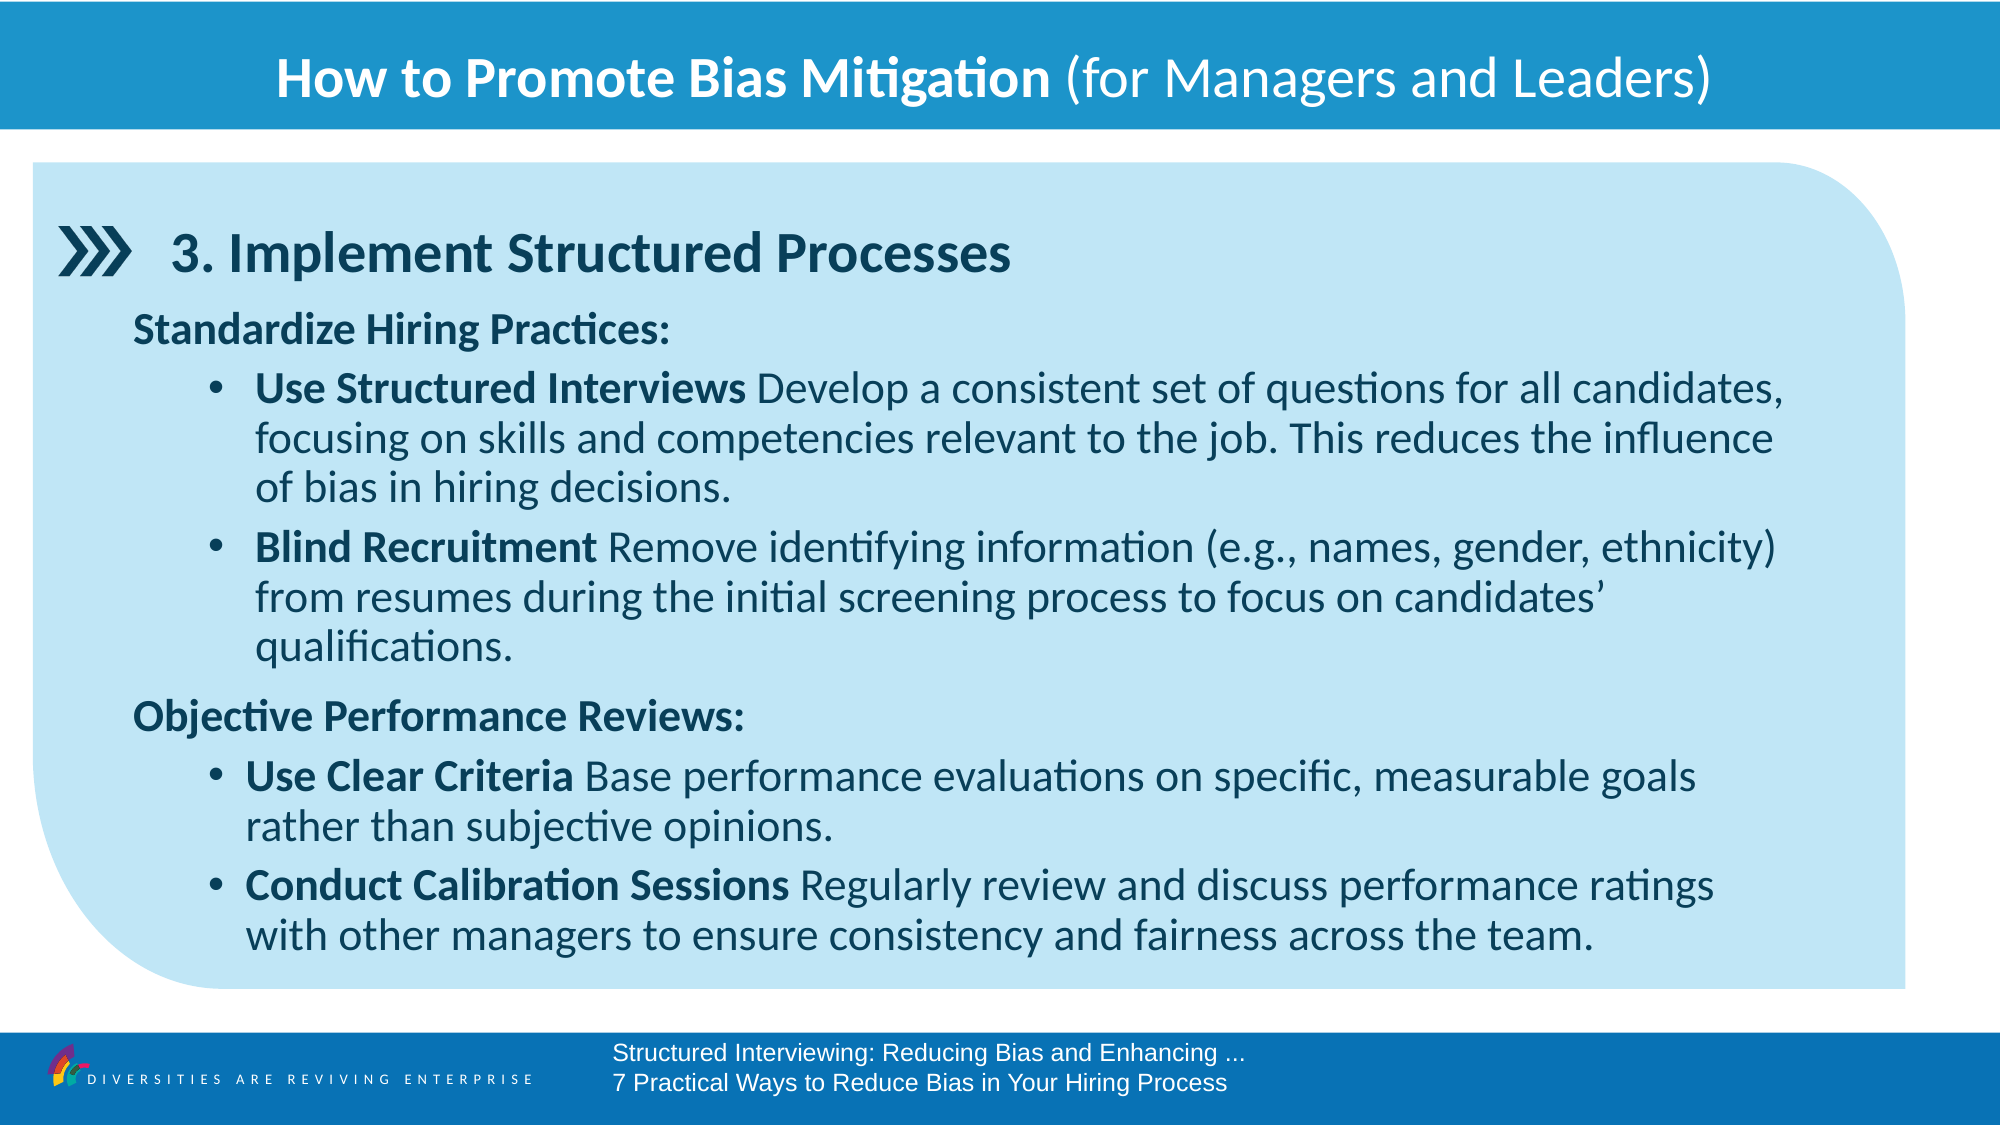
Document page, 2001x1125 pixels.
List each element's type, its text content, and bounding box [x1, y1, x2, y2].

picture [51, 208, 138, 294]
text_box [32, 162, 1906, 989]
text_box How to Promote Bias Mitigation (for Managers and Leaders) [114, 25, 1877, 122]
text_box Structured Interviewing: Reducing Bias and Enhancing ... 7 Practical Ways to Reduce Bias in Your Hiring Process [597, 1028, 1598, 1125]
text_box [0, 1, 2000, 130]
text_box [0, 130, 2000, 1034]
text_box 3. Implement Structured Processes Standardize Hiring Practices: Use Structured Interviews Develop a consistent set of questions for all candidates, focusing on skills and competencies relevant to the job. This reduces the influence of bias in hiring decisions. Blind Recruitment Remove identifying information (e.g., names, gender, ethnicity) from resumes during the initial screening process to focus on candidates’ qualifications. Objective Performance Reviews: Use Clear Criteria Base performance evaluations on specific, measurable goals rather than subjective opinions. Conduct Calibration Sessions Regularly review and discuss performance ratings with other managers to ensure consistency and fairness across the team. [118, 518, 1820, 777]
